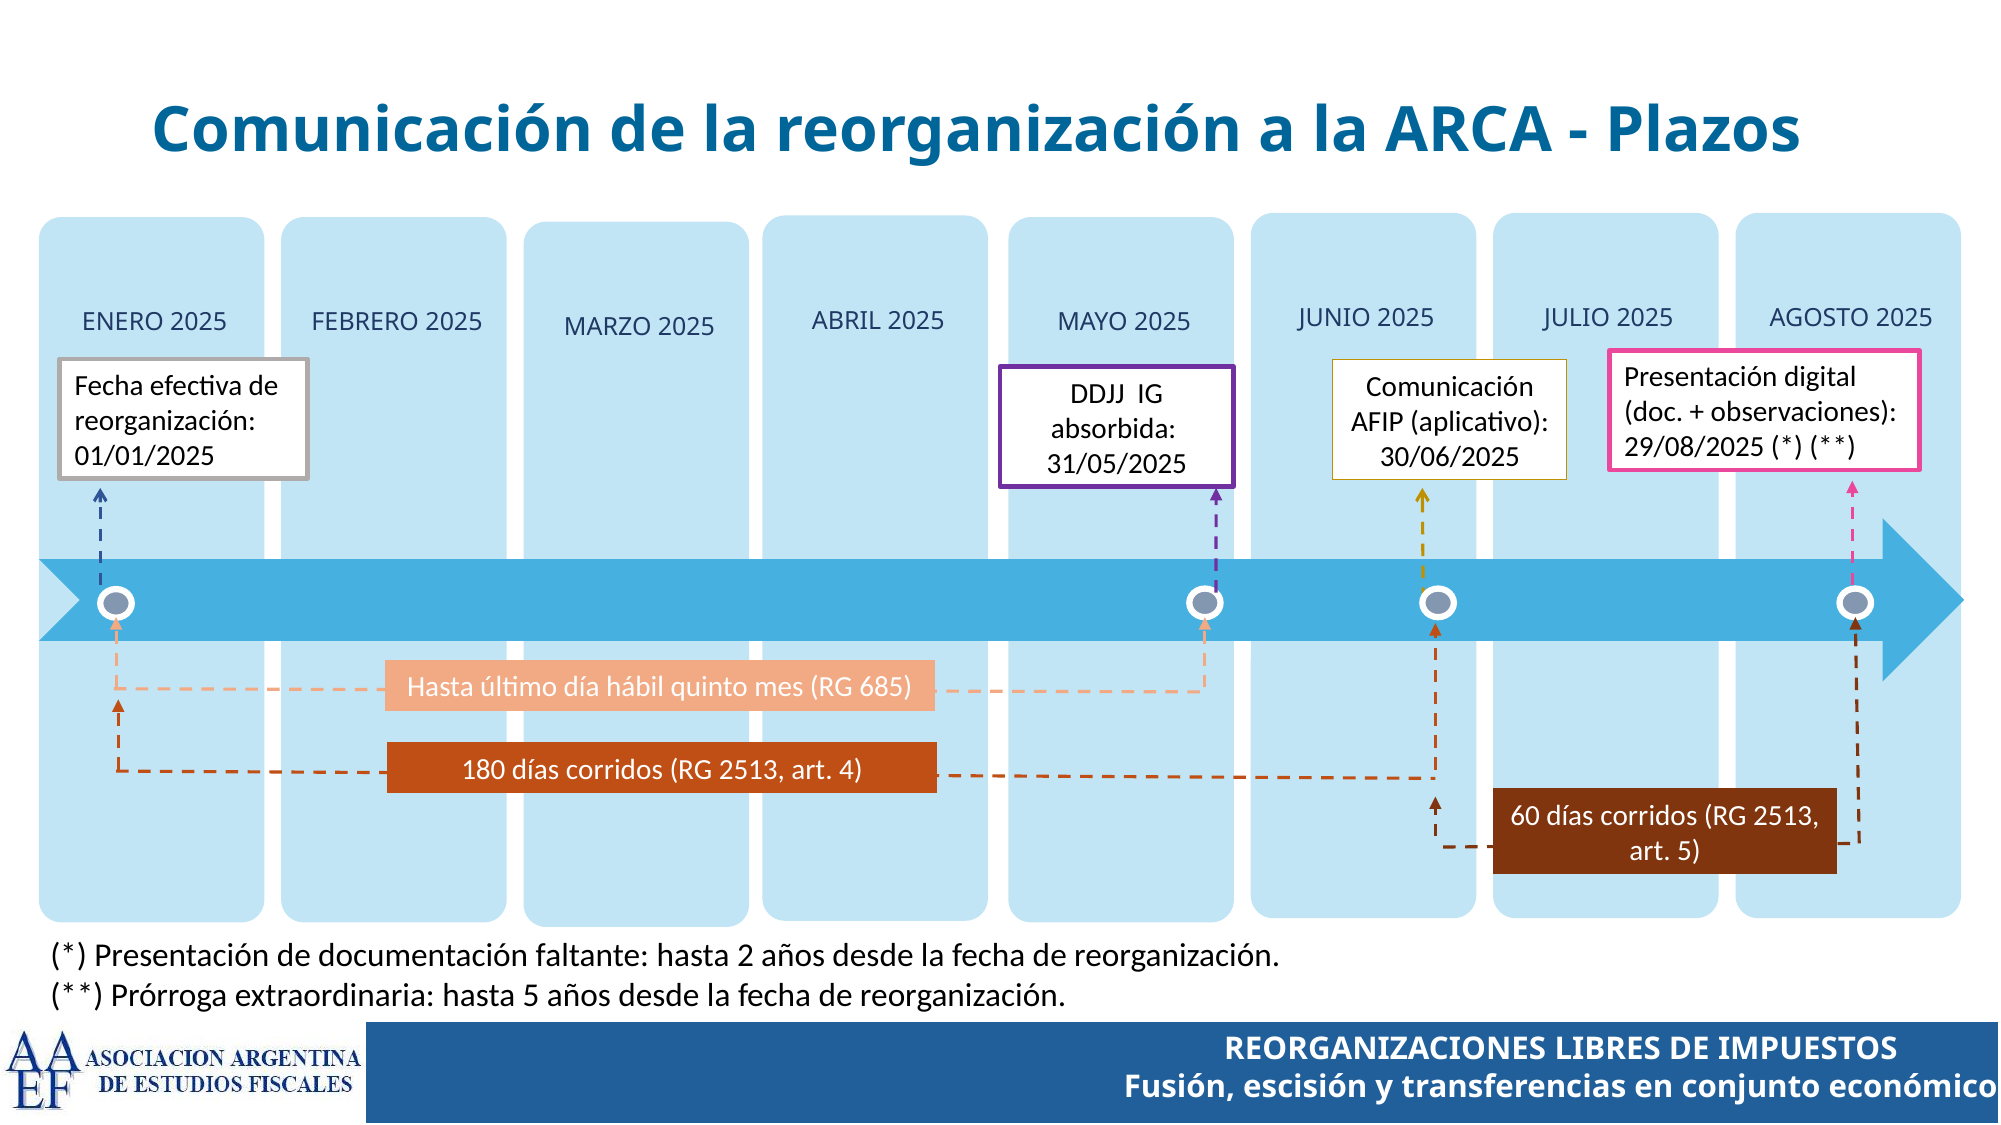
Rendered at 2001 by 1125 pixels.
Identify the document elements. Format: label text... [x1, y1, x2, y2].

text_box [113, 688, 1207, 693]
text_box (*) Presentación de documentación faltante: hasta 2 años desde la fecha de reorganización. (**) Prórroga extraordinaria: hasta 5 años desde la fecha de reorganización. [35, 925, 1788, 1021]
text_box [115, 770, 1436, 779]
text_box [1854, 616, 1860, 844]
title Comunicación de la reorganización a la ARCA - Plazos [136, 12, 1890, 169]
picture [1, 1020, 367, 1124]
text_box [37, 169, 1963, 970]
text_box [0, 1018, 2000, 1125]
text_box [1442, 842, 1859, 848]
text_box REORGANIZACIONES LIBRES DE IMPUESTOS Fusión, escisión y transferencias en conjunto económico [1067, 1021, 2000, 1112]
